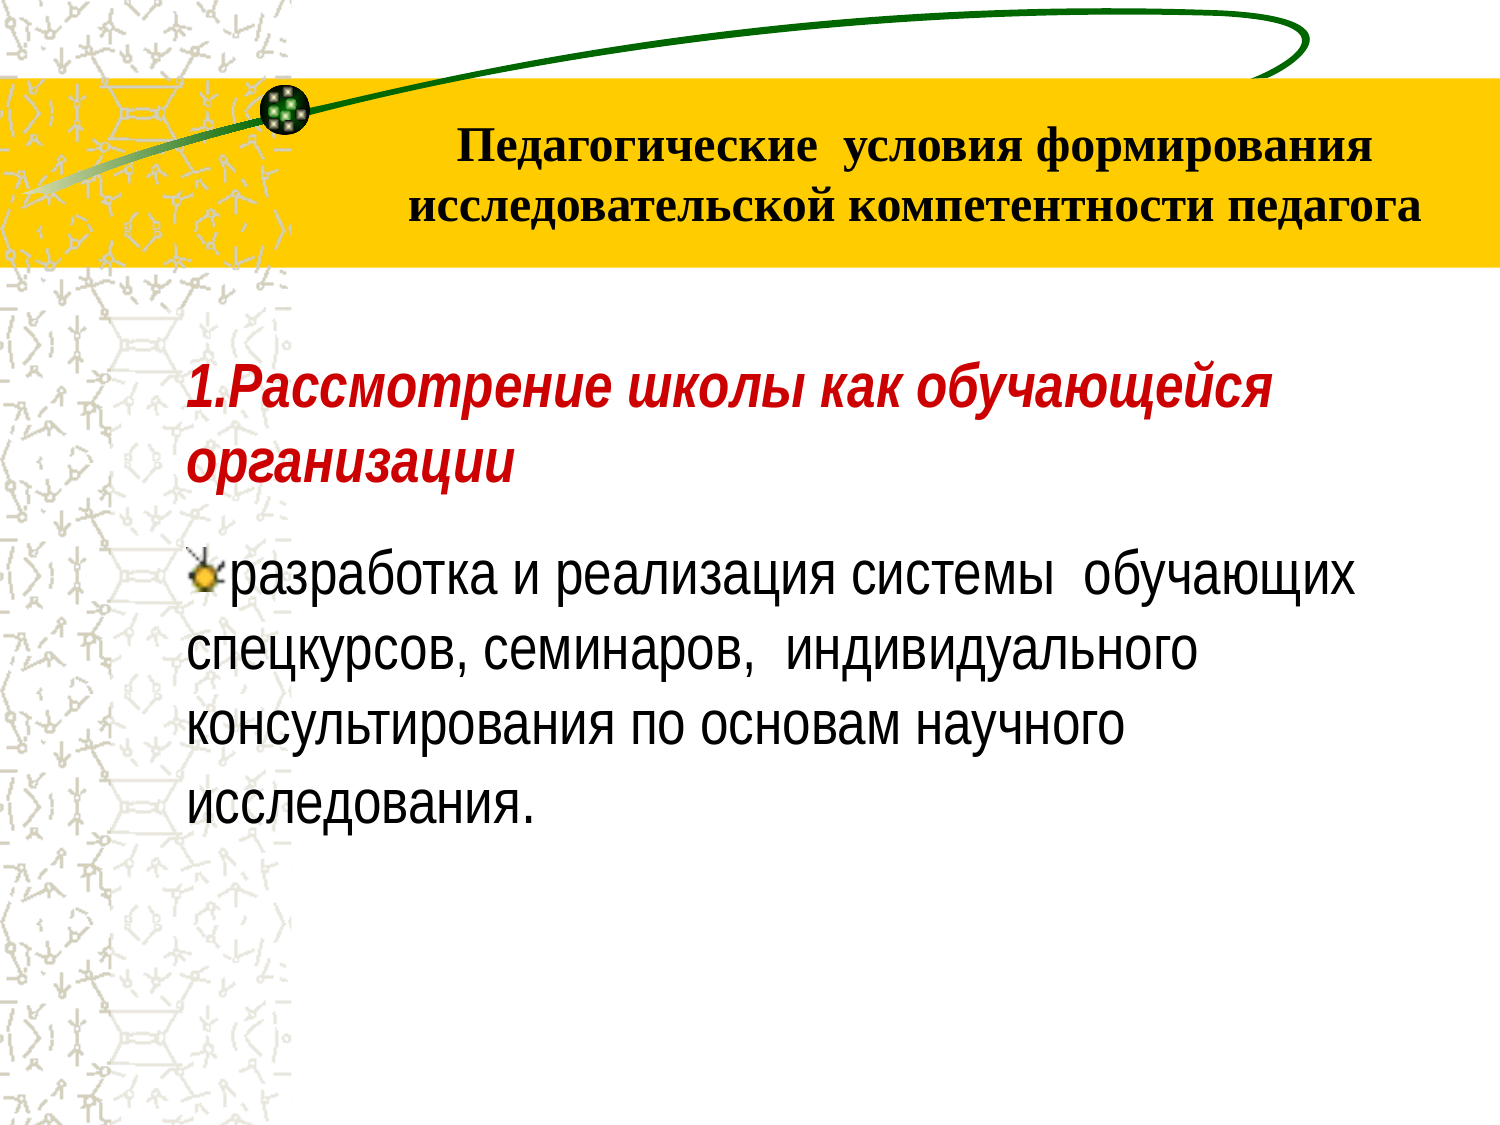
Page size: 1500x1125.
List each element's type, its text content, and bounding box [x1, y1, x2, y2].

picture [0, 0, 292, 1125]
title Педагогические условия формирования исследовательской компетентности педагога [277, 77, 1500, 266]
list 1.Рассмотрение школы как обучающейся организации разработка и реализация системы обучающих спецкурсов, семинаров, индивидуального консультирования по основам научного исследования. [170, 337, 1422, 1014]
picture [186, 547, 230, 592]
